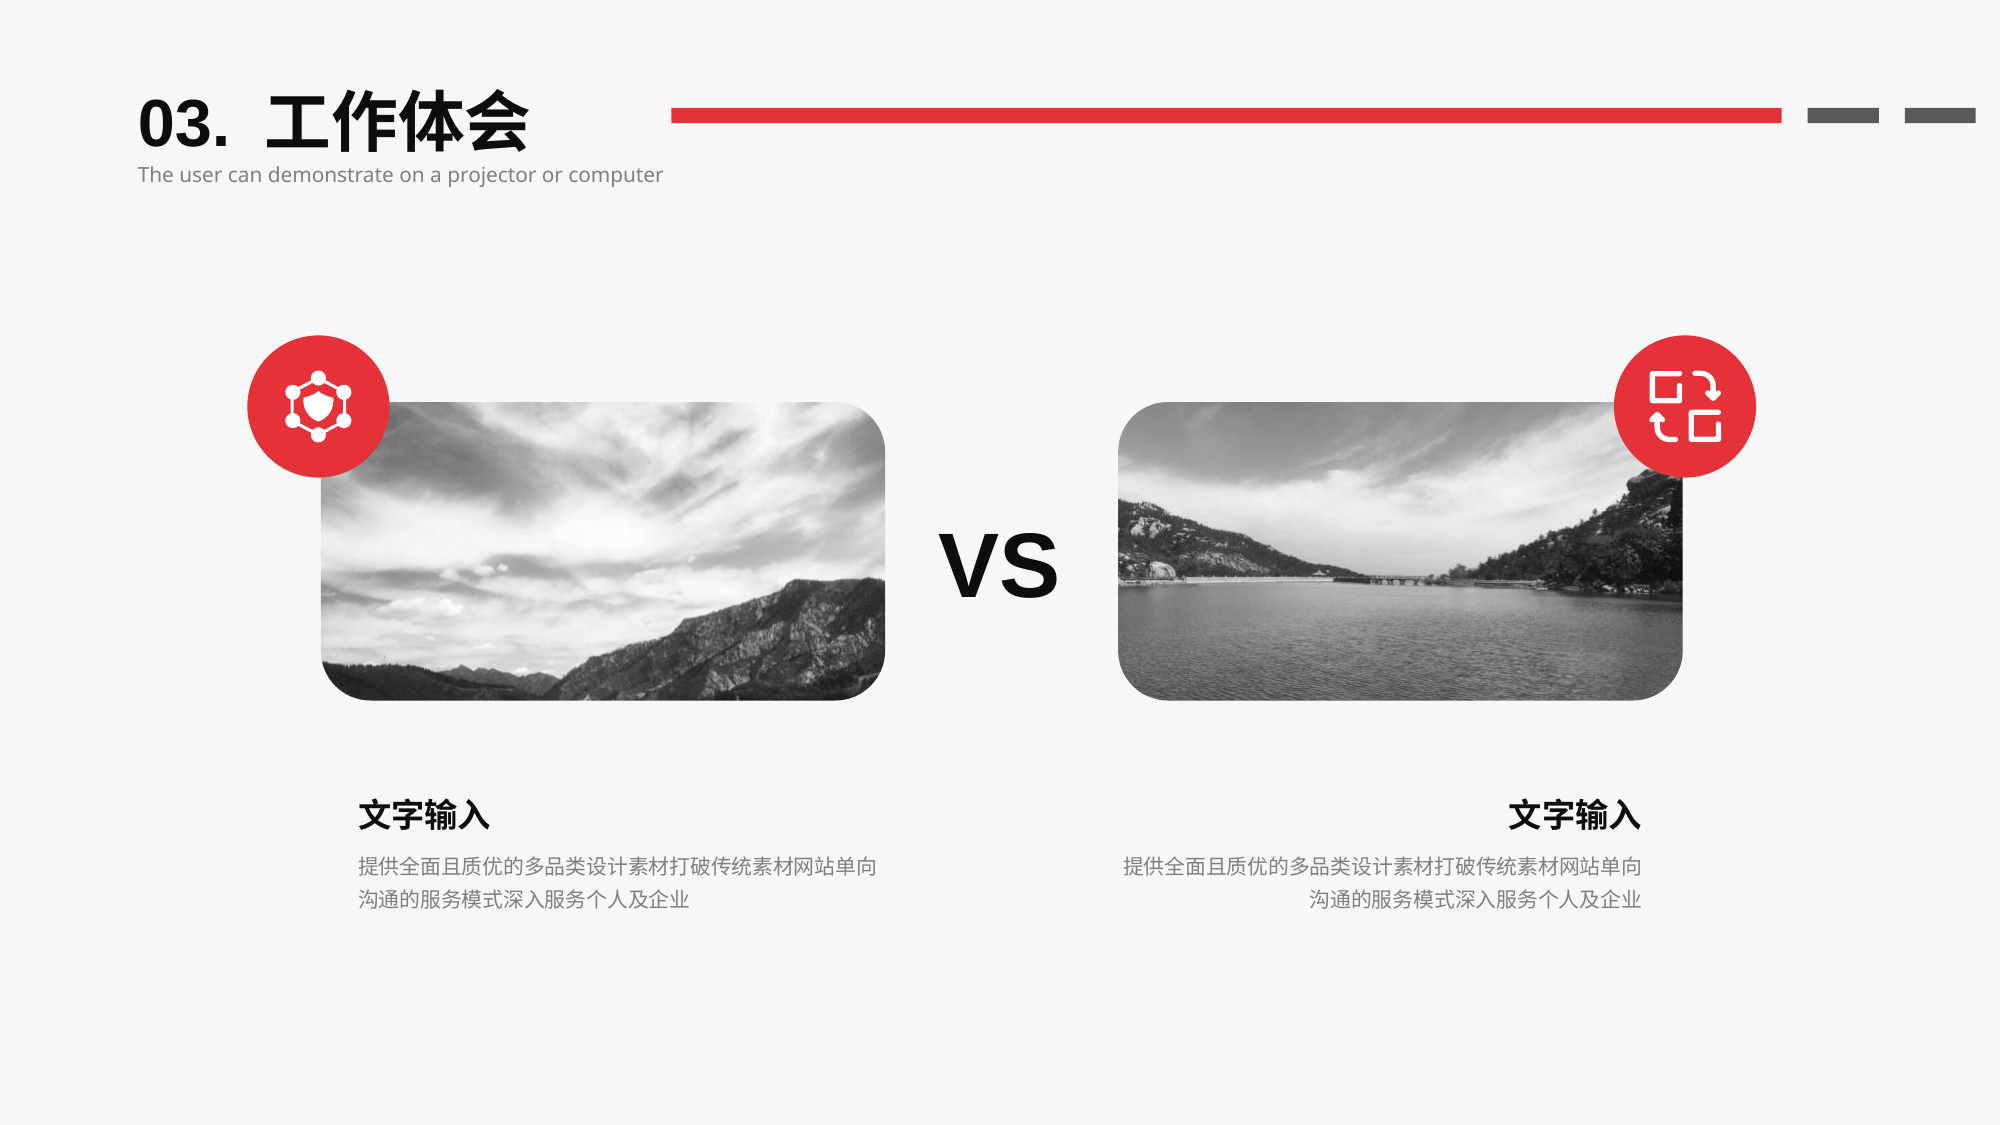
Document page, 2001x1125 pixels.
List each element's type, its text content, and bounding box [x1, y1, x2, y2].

picture [320, 402, 886, 701]
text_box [1107, 786, 1657, 920]
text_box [1613, 335, 1757, 478]
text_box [343, 786, 893, 920]
text_box VS [889, 498, 1111, 623]
text_box [932, 107, 1783, 124]
picture [1118, 402, 1683, 701]
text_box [247, 335, 390, 478]
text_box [123, 72, 932, 195]
text_box [1807, 107, 1880, 124]
text_box [1904, 107, 1977, 124]
